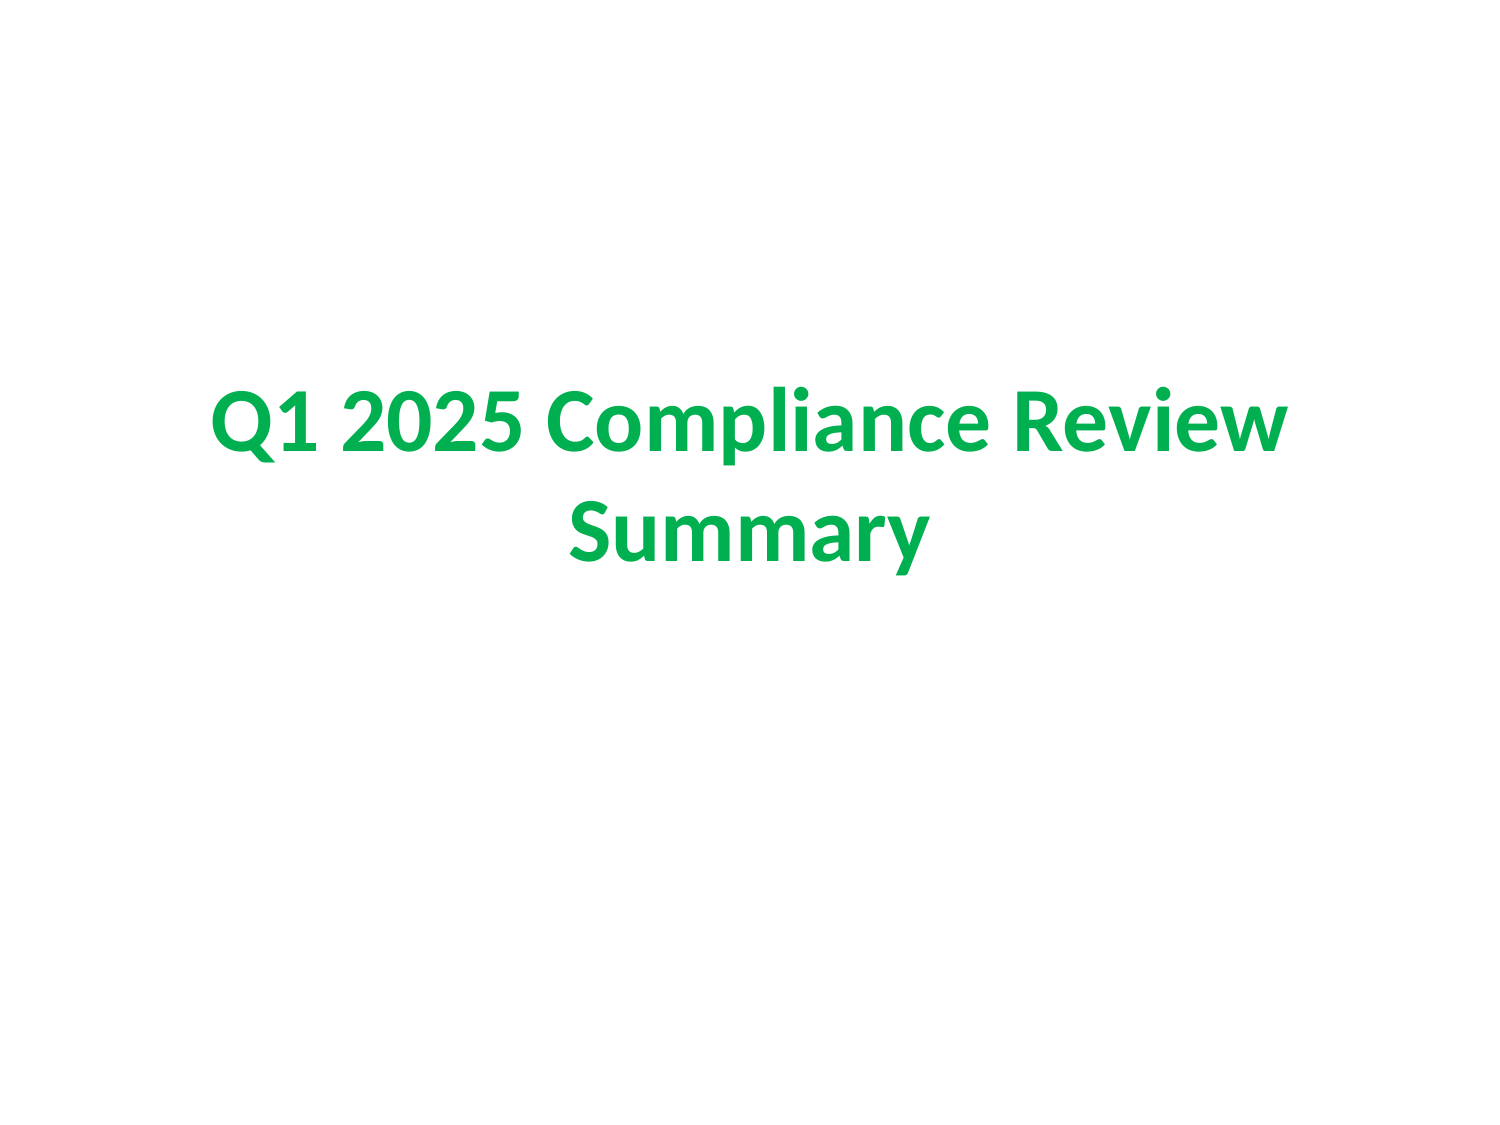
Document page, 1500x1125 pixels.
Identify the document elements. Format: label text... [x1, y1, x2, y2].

title Q1 2025 Compliance Review Summary [112, 349, 1388, 591]
